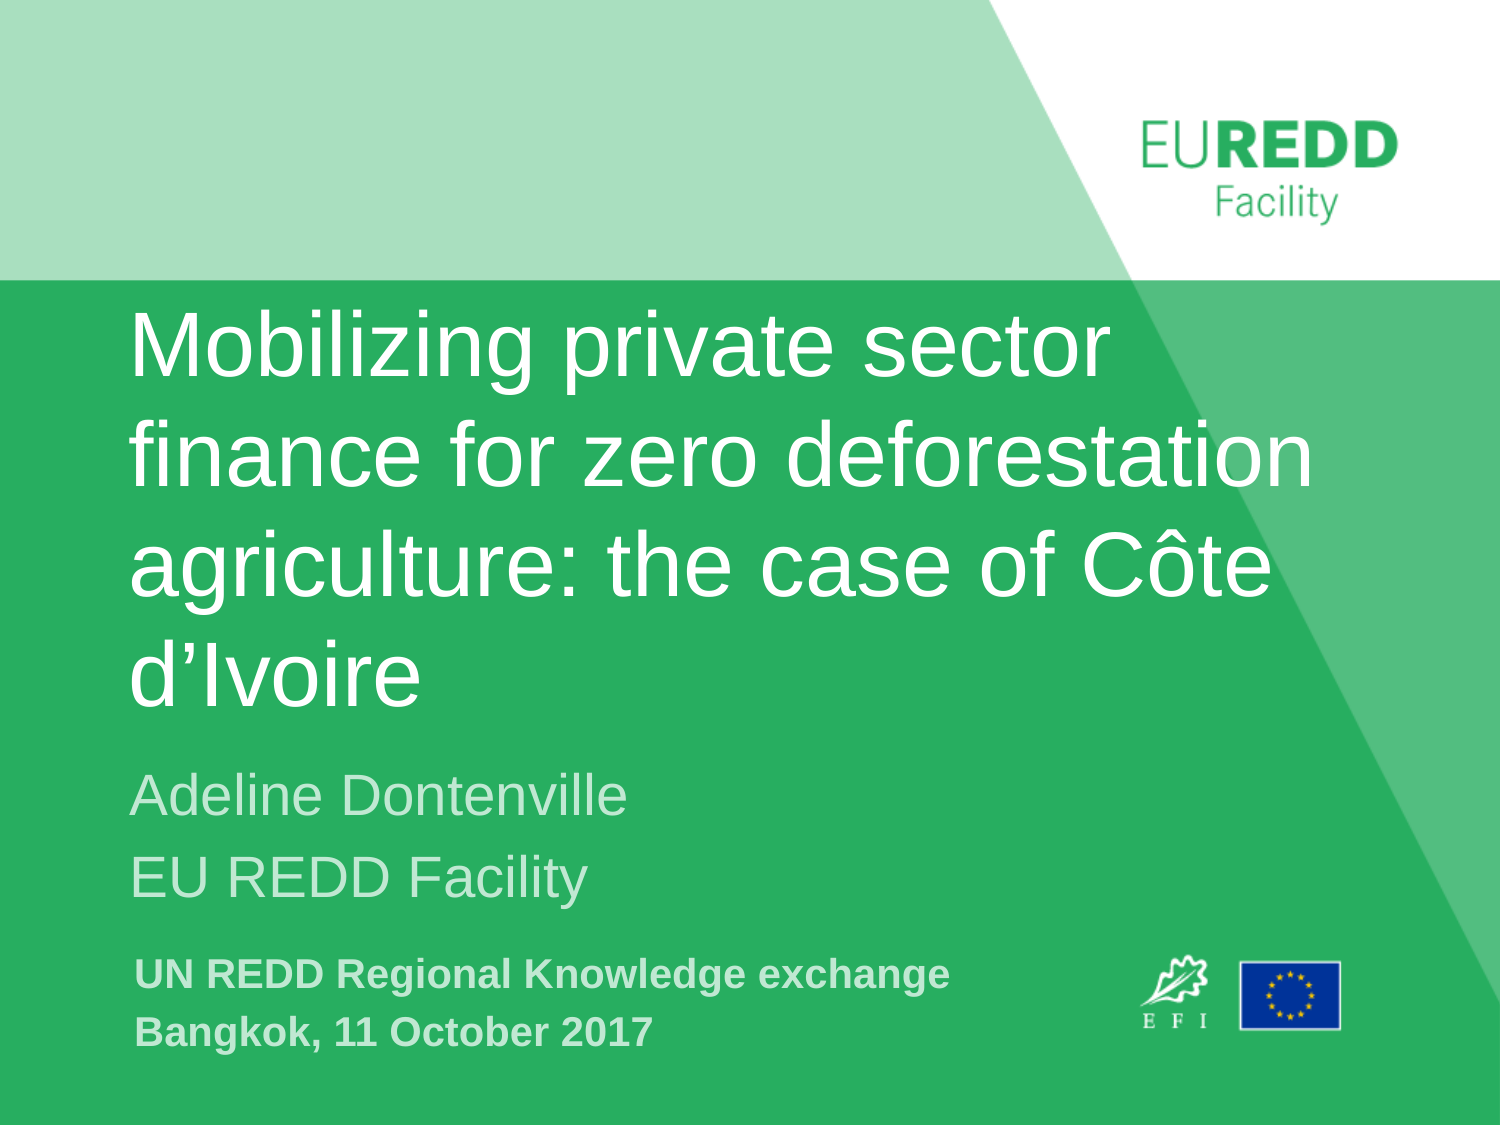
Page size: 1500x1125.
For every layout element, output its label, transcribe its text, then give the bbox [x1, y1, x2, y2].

title Mobilizing private sector finance for zero deforestation agriculture: the case of Côte d’Ivoire [122, 278, 1340, 587]
subtitle Adeline Dontenville EU REDD Facility [123, 751, 1140, 917]
list UN REDD Regional Knowledge exchange Bangkok, 11 October 2017 [122, 975, 1093, 1125]
picture [0, 0, 1500, 1125]
